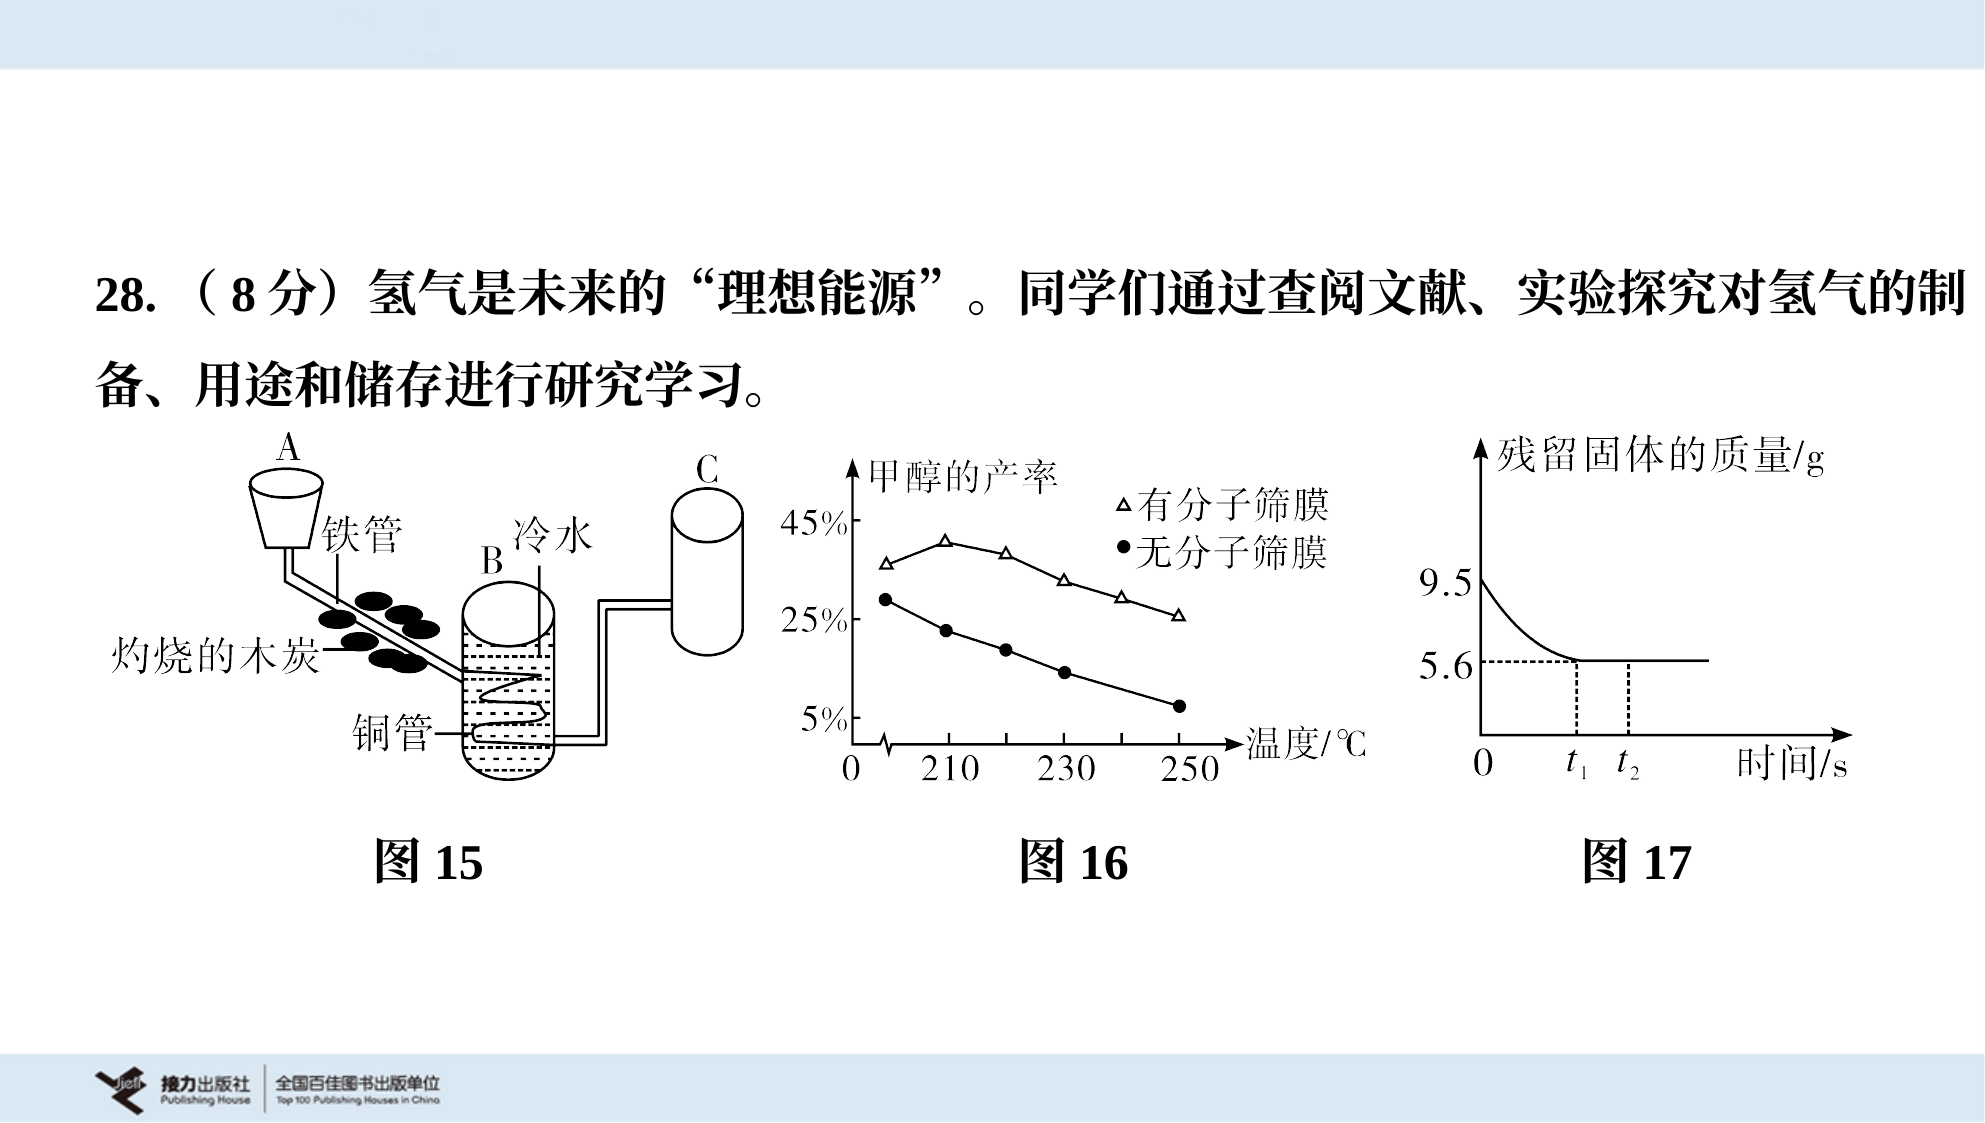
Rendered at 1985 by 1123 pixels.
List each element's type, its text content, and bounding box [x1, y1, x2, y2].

picture [0, 0, 1985, 1122]
text_box 28.（8分）氢气是未来的“理想能源”。同学们通过查阅文献、实验探究对氢气的制 备、用途和储存进行研究学习。 [94, 230, 1892, 414]
text_box 图16 [1017, 801, 1129, 949]
text_box 图15 [372, 801, 484, 949]
text_box 图17 [1580, 801, 1693, 949]
